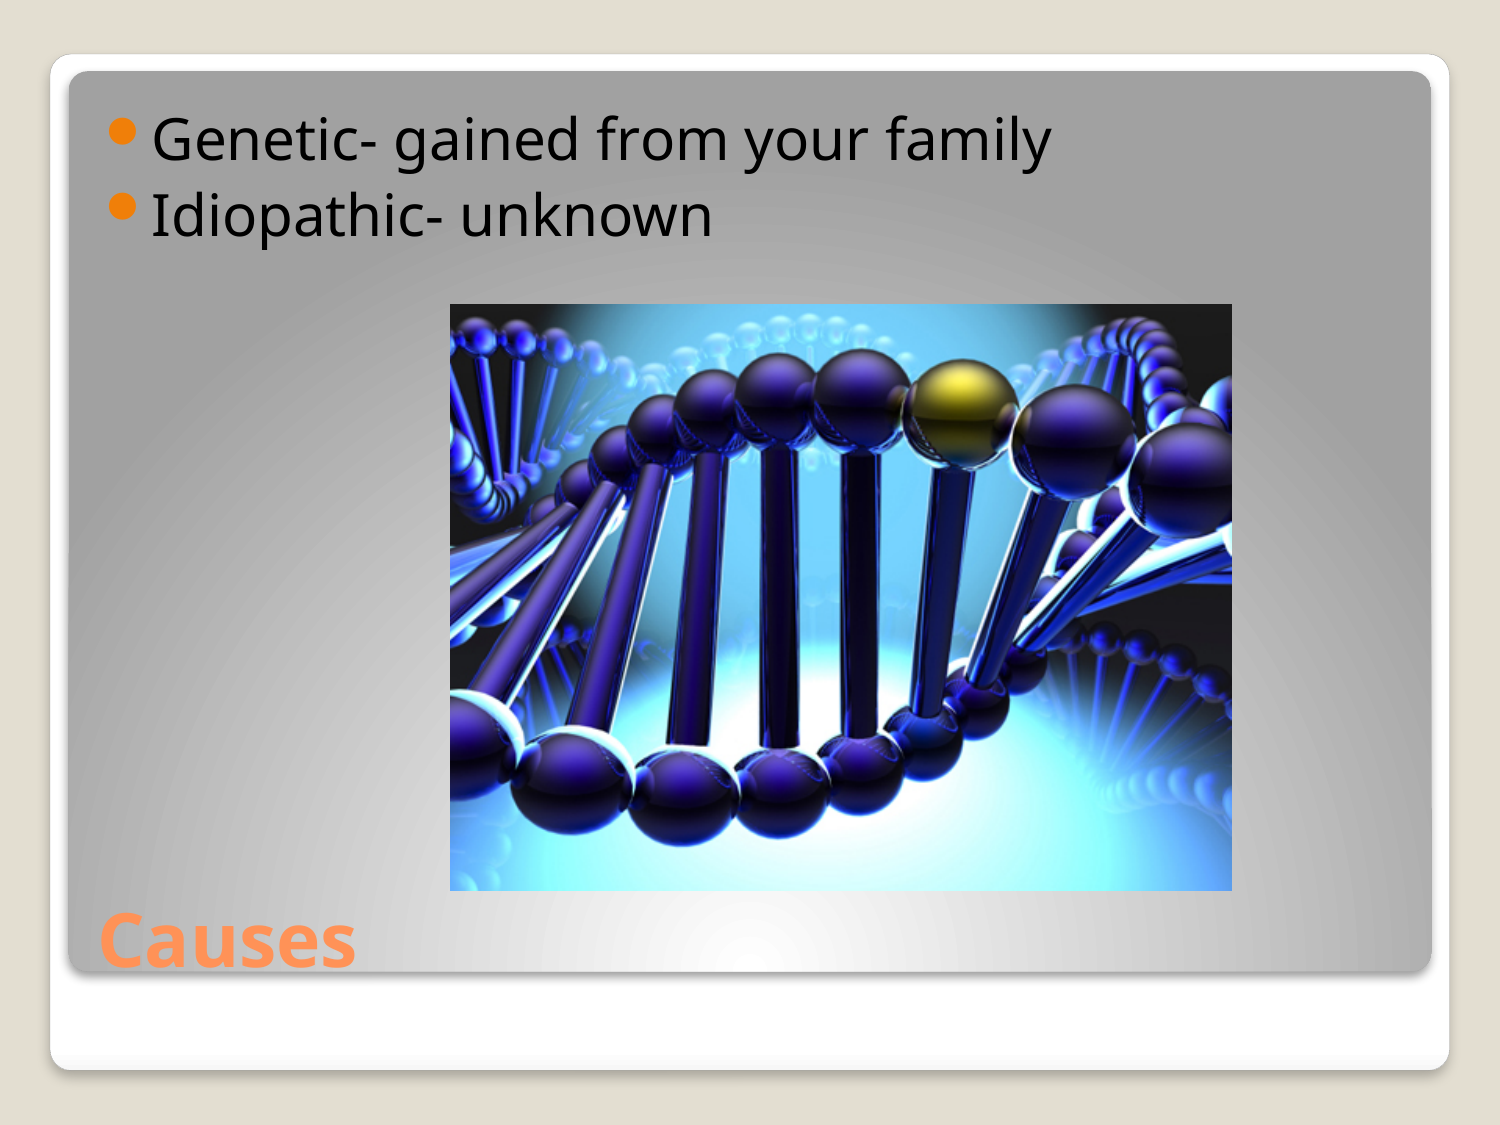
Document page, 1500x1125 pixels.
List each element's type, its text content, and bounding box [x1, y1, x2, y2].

picture [449, 304, 1232, 891]
list Genetic- gained from your family Idiopathic- unknown [75, 87, 1418, 775]
title Causes [82, 817, 1425, 990]
